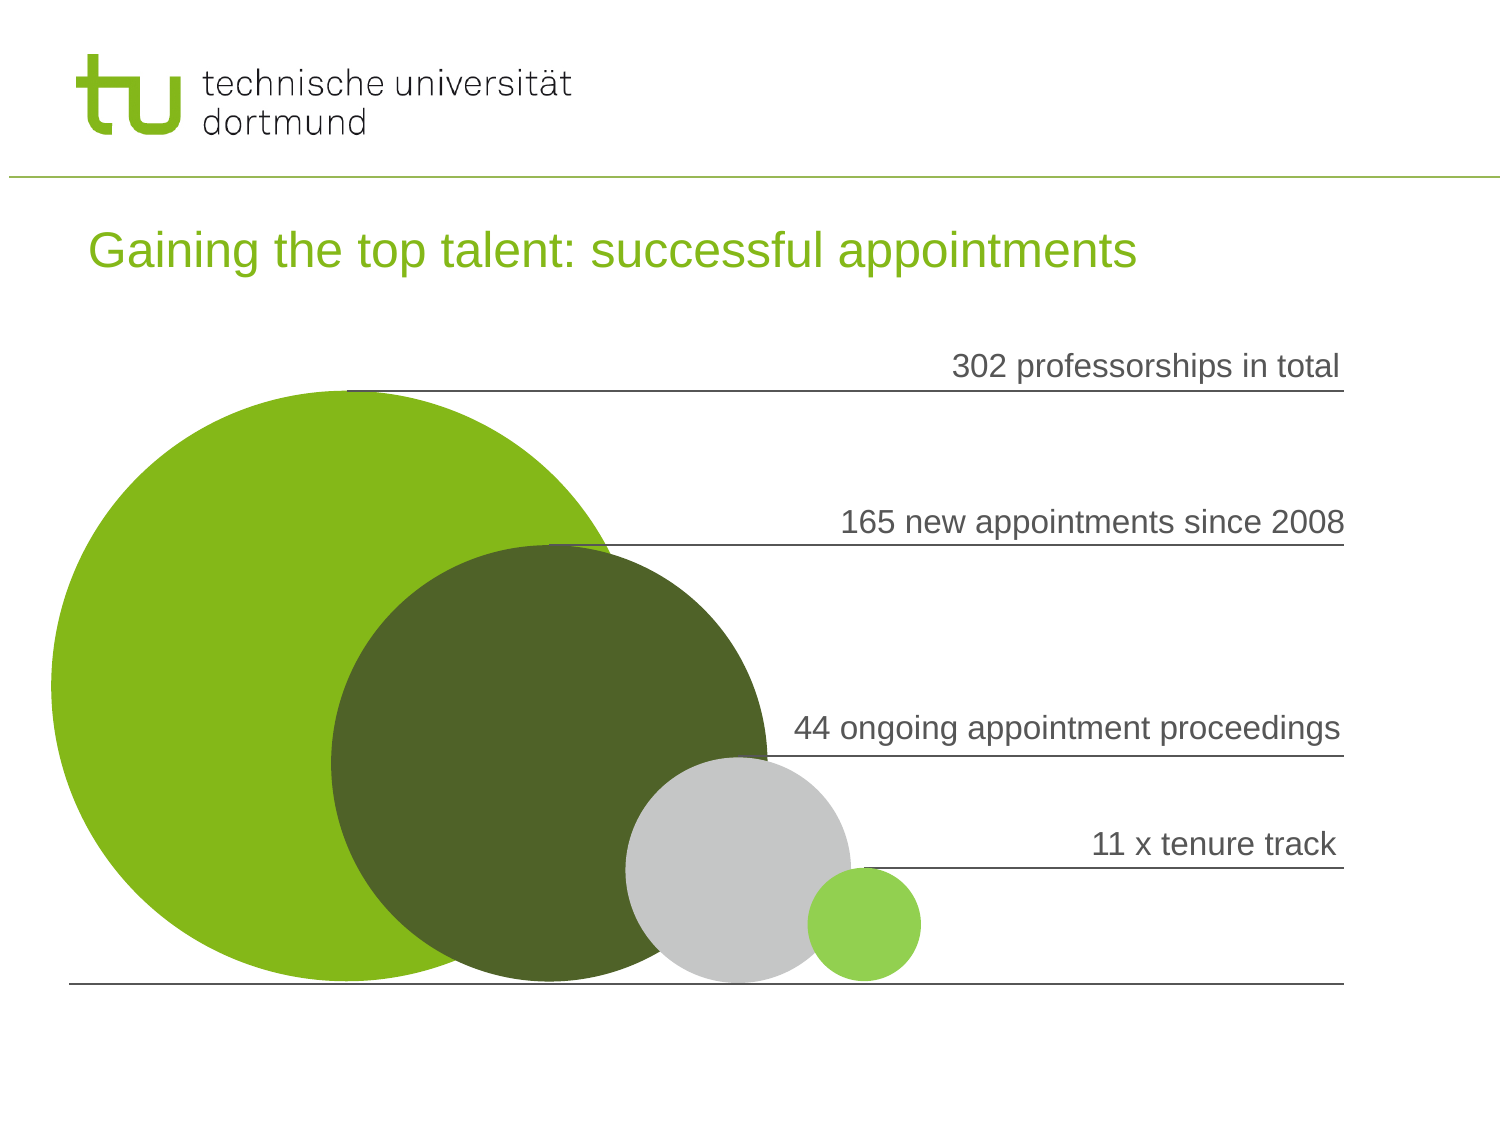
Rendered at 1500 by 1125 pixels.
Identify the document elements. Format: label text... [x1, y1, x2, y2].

text_box 11 x tenure track [977, 814, 1352, 870]
text_box 165 new appointments since 2008 [825, 492, 1375, 547]
title Gaining the top talent: successful appointments [73, 210, 1427, 282]
picture [76, 54, 573, 145]
text_box 44 ongoing appointment proceedings [779, 699, 1357, 754]
text_box [331, 545, 768, 982]
text_box [51, 390, 606, 982]
text_box 302 professorships in total [937, 336, 1462, 432]
text_box [807, 867, 921, 982]
text_box [625, 757, 852, 983]
